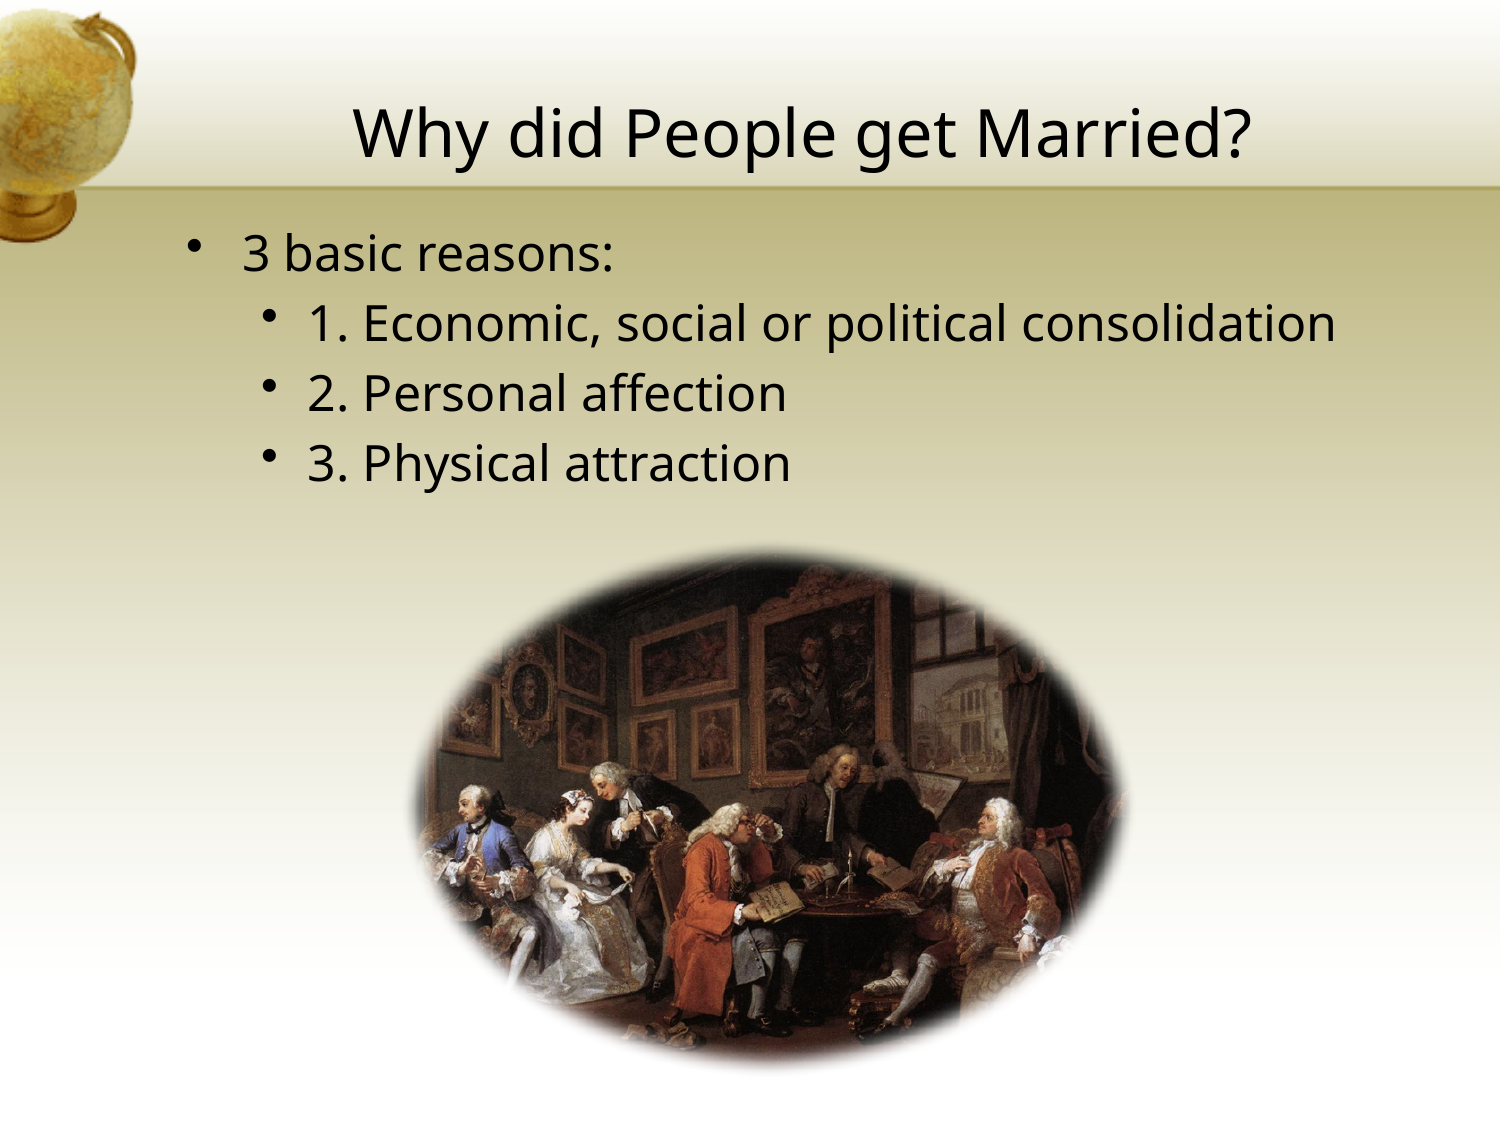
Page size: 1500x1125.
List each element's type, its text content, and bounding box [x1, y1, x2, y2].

list 3 basic reasons: 1. Economic, social or political consolidation 2. Personal affection 3. Physical attraction [170, 213, 1438, 1018]
picture [0, 0, 1500, 1125]
title Why did People get Married? [170, 36, 1436, 179]
